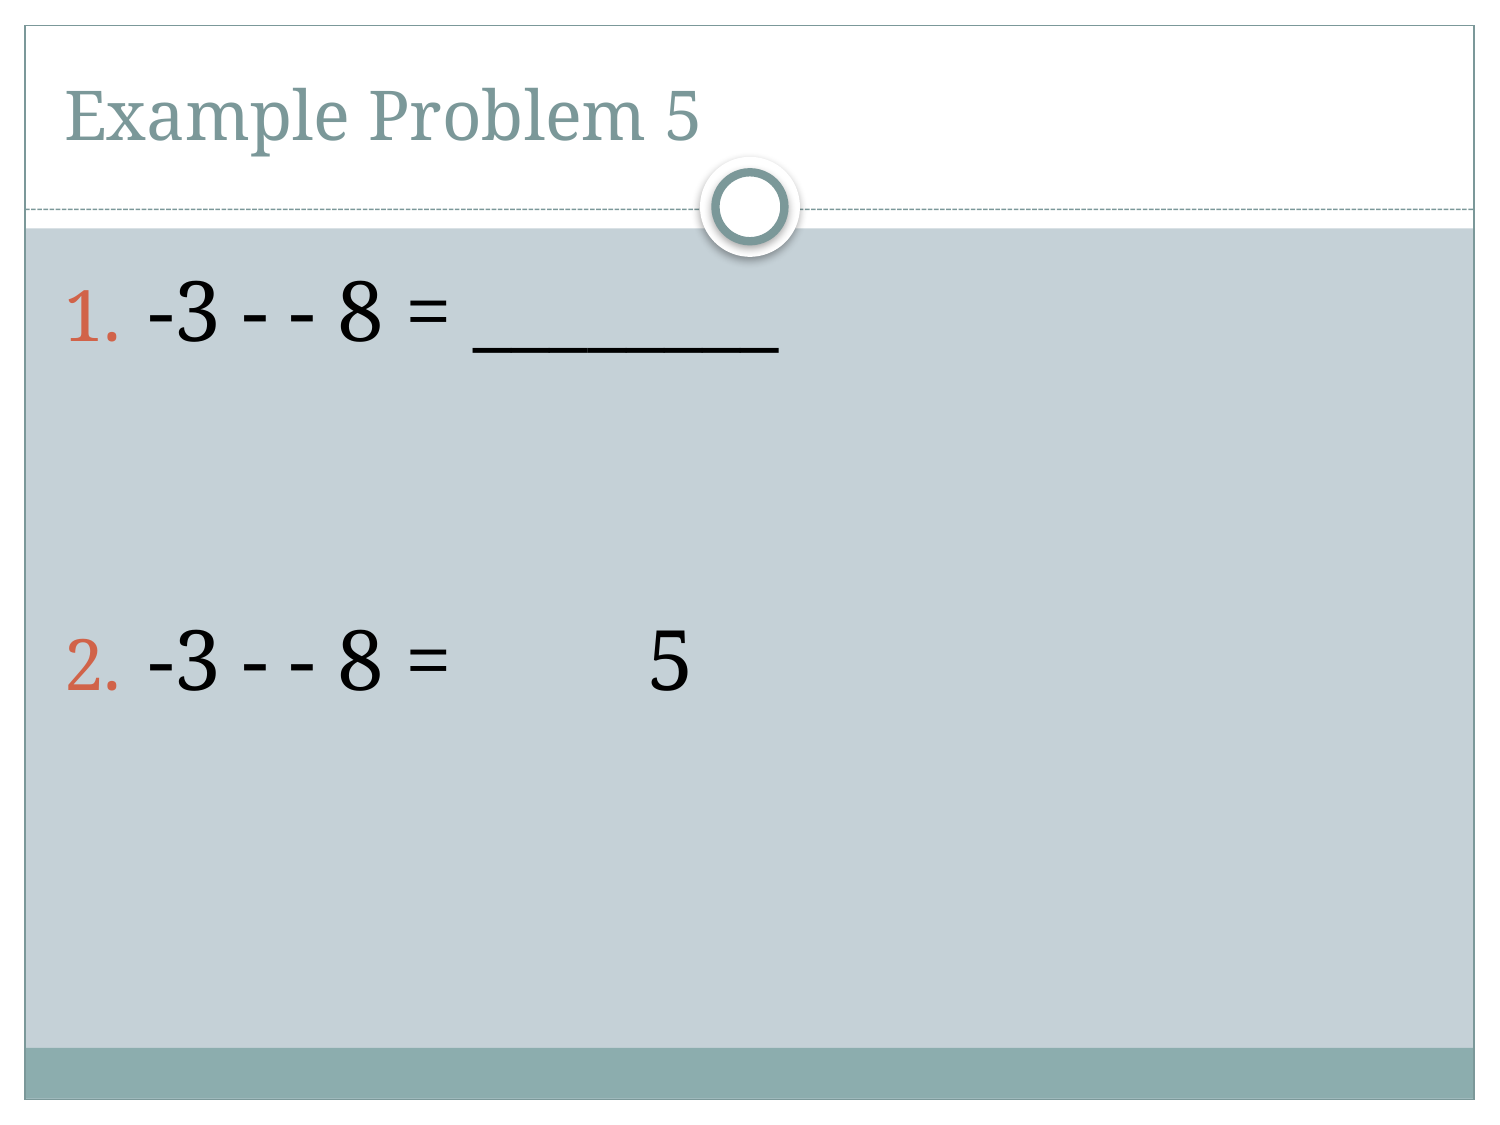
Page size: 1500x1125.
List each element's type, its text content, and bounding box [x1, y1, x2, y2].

title Example Problem 5 [49, 37, 1450, 162]
list -3 - - 8 = ________ -3 - - 8 = 5 [49, 250, 1445, 1001]
